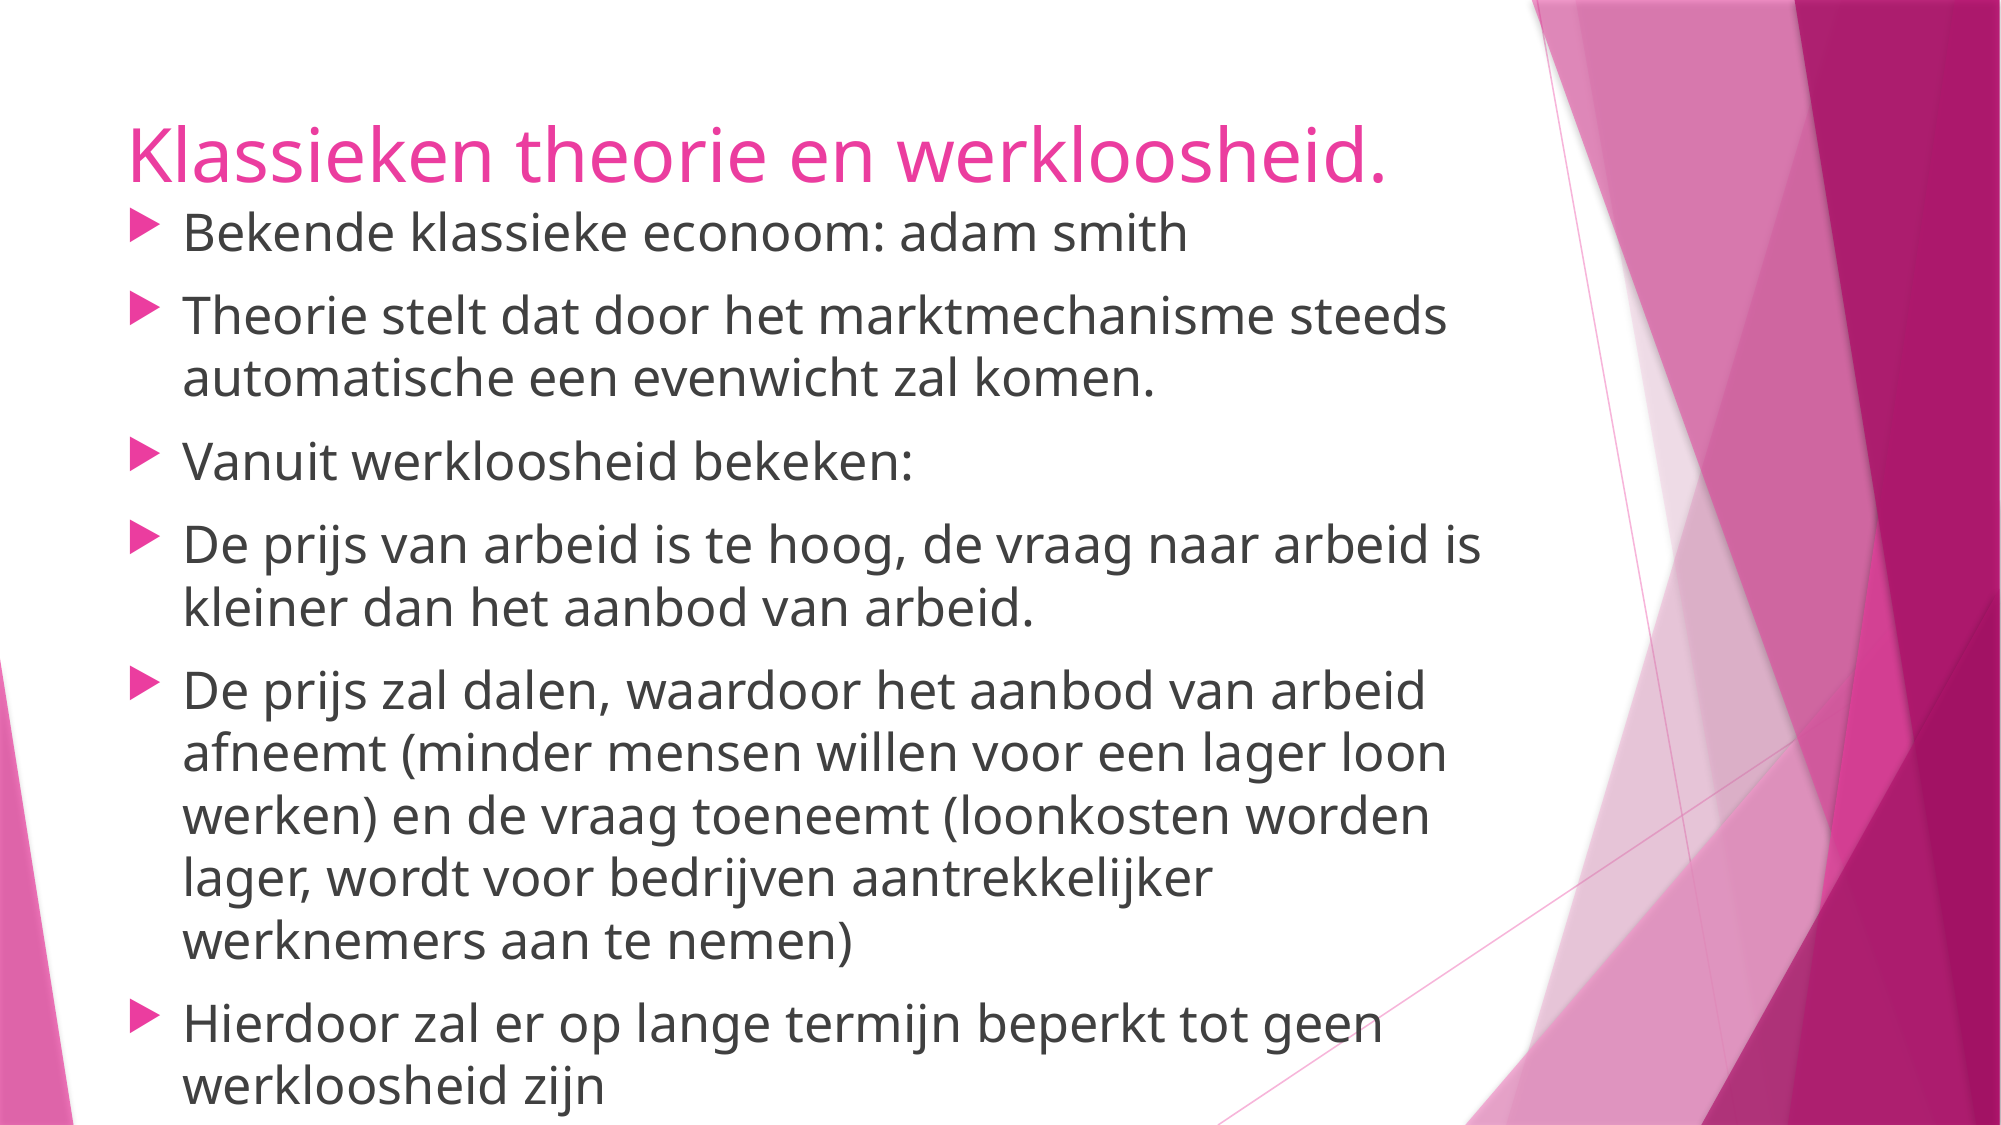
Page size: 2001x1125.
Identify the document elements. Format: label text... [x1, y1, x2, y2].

title Klassieken theorie en werkloosheid. [111, 99, 1522, 191]
list Bekende klassieke econoom: adam smith Theorie stelt dat door het marktmechanisme steeds automatische een evenwicht zal komen. Vanuit werkloosheid bekeken: De prijs van arbeid is te hoog, de vraag naar arbeid is kleiner dan het aanbod van arbeid. De prijs zal dalen, waardoor het aanbod van arbeid afneemt (minder mensen willen voor een lager loon werken) en de vraag toeneemt (loonkosten worden lager, wordt voor bedrijven aantrekkelijker werknemers aan te nemen) Hierdoor zal er op lange termijn beperkt tot geen werkloosheid zijn [111, 191, 1522, 958]
